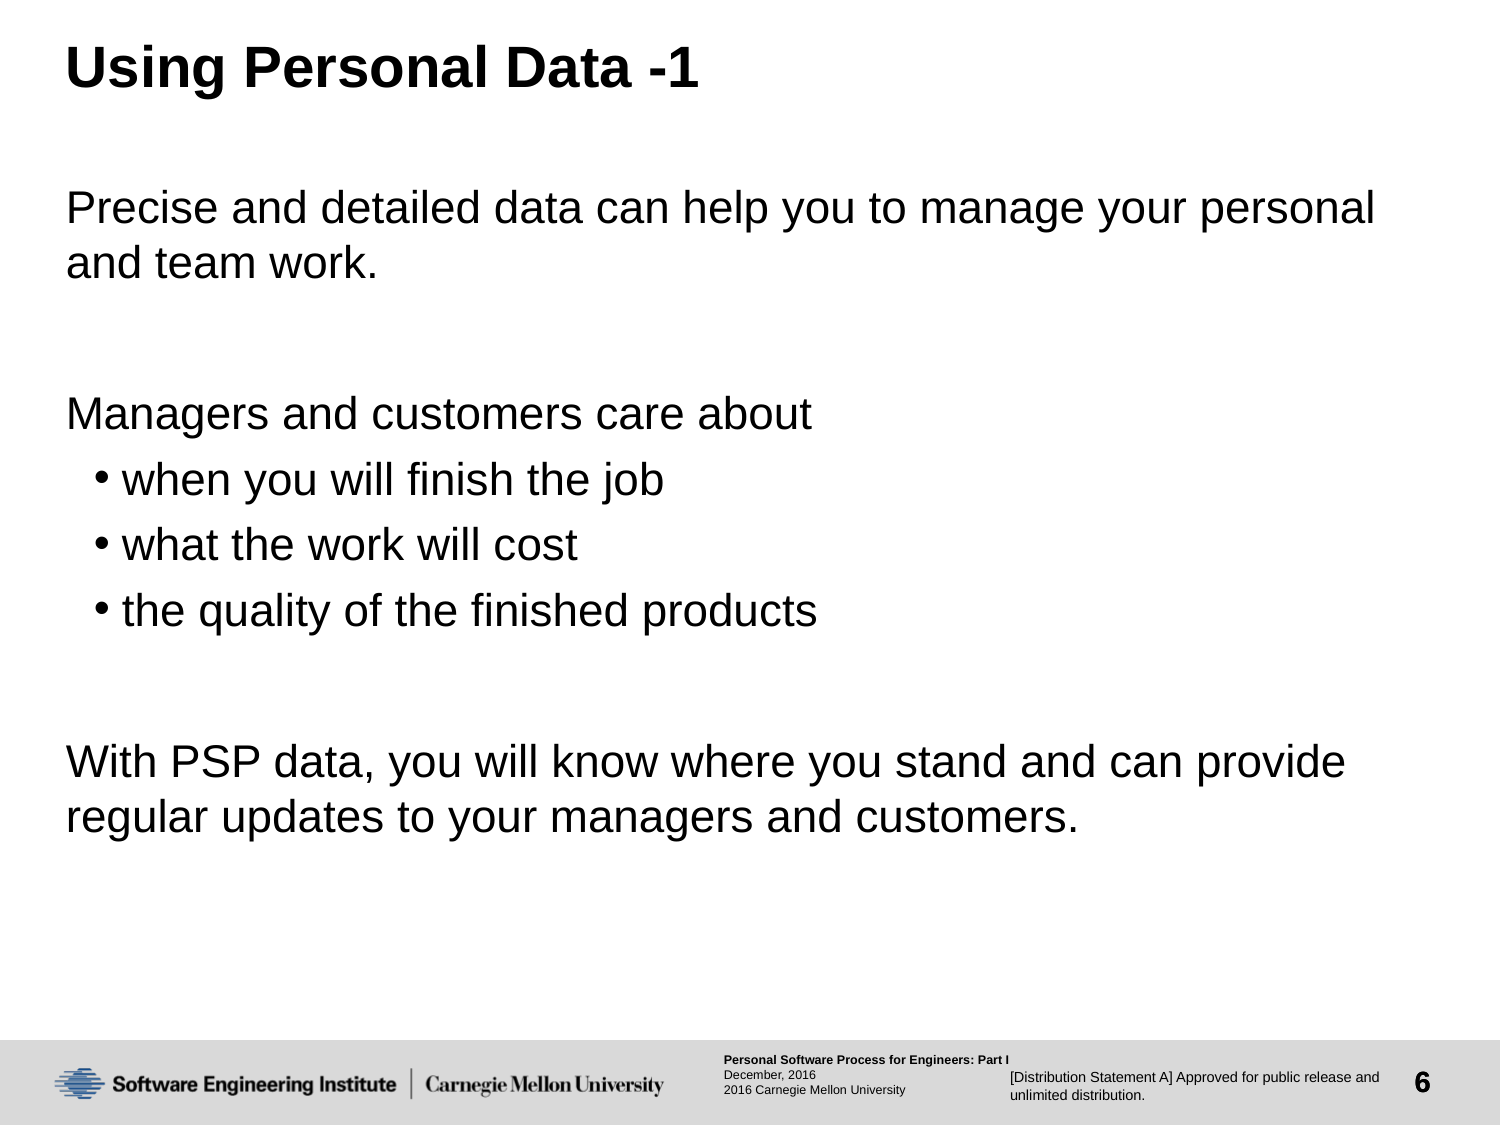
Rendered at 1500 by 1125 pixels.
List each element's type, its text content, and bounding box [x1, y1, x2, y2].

title Using Personal Data -1 [65, 37, 1313, 148]
picture [46, 1061, 673, 1104]
list Precise and detailed data can help you to manage your personal and team work. Managers and customers care about when you will finish the job what the work will cost the quality of the finished products With PSP data, you will know where you stand and can provide regular updates to your managers and customers. [65, 177, 1431, 1000]
